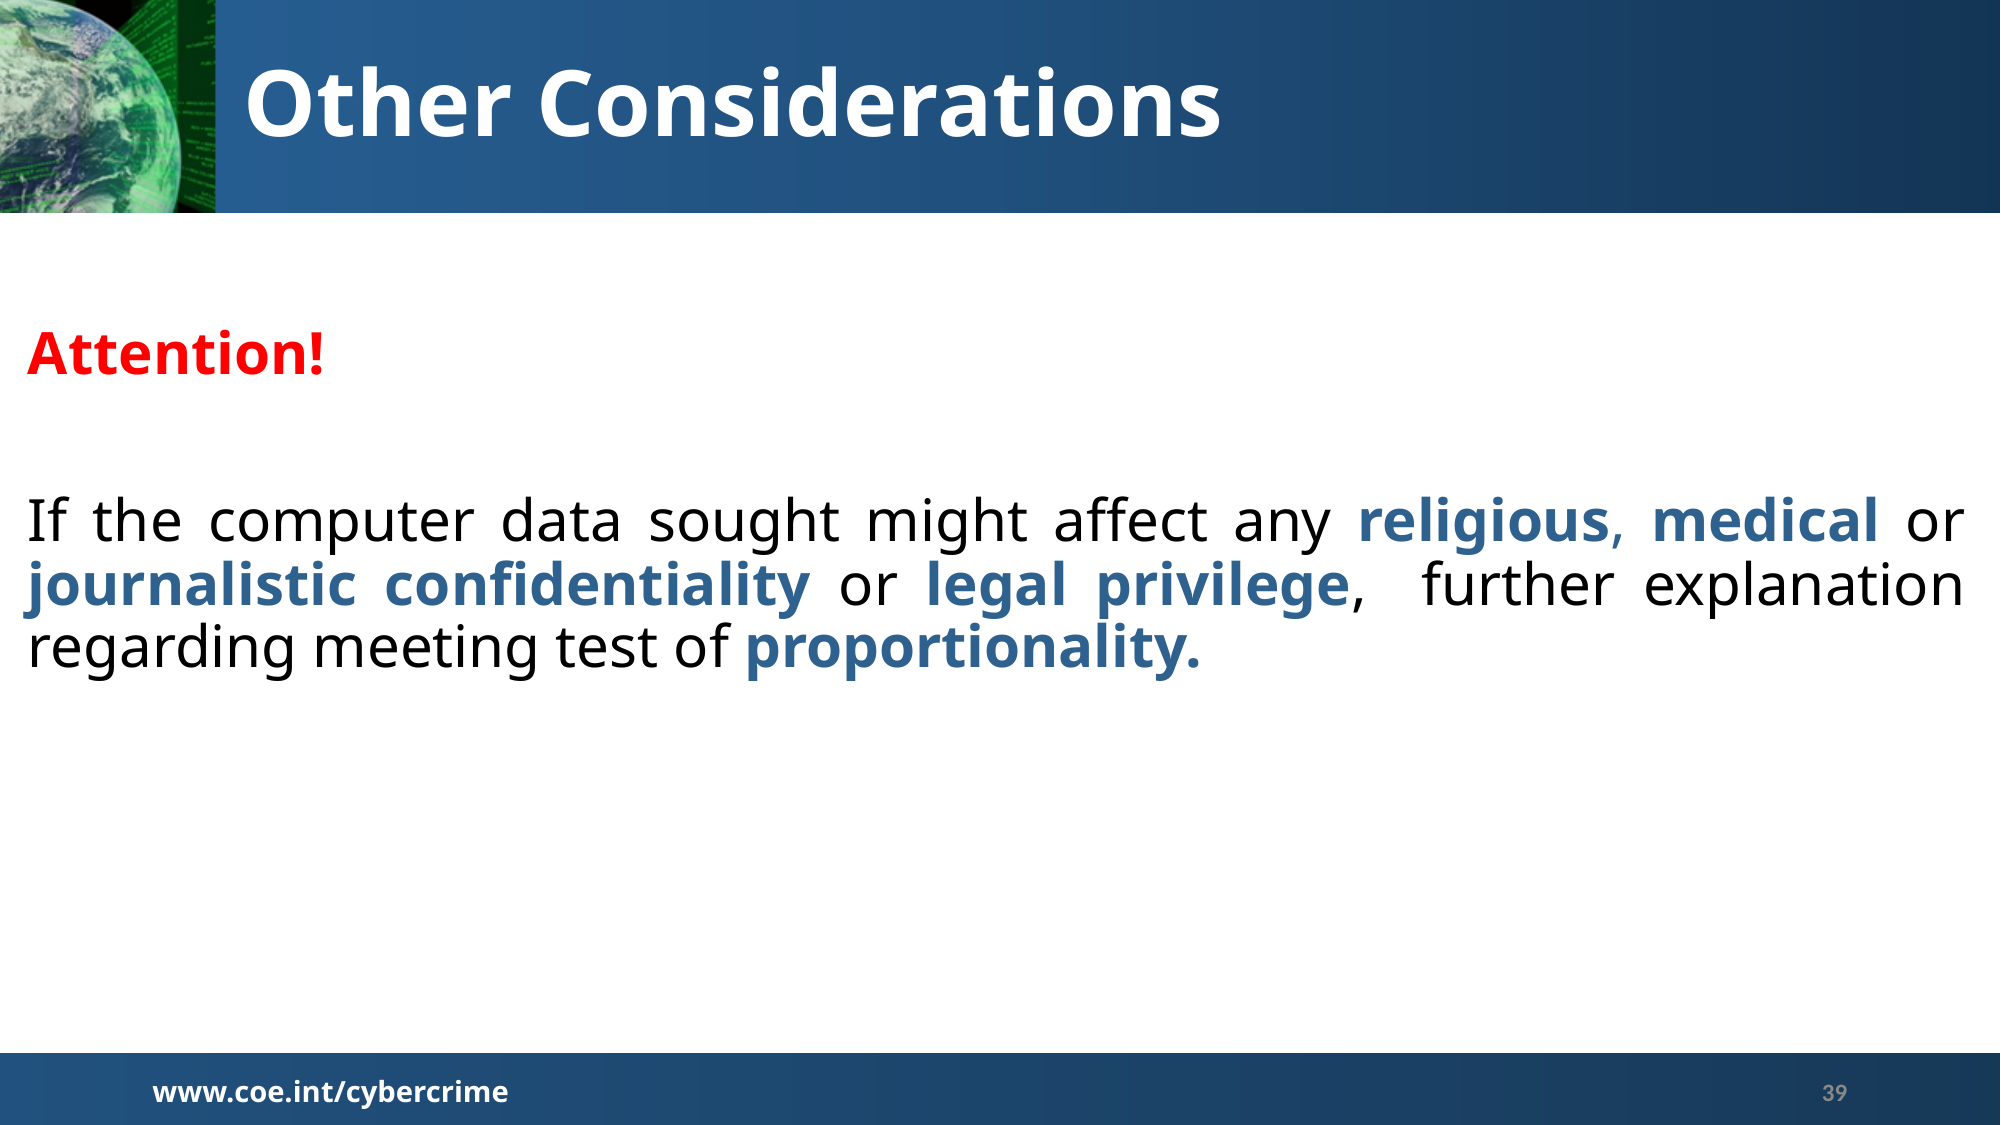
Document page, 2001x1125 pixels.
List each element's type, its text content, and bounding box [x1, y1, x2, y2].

slide_number www.coe.int/cybercrime [137, 1061, 588, 1121]
title Other Considerations [228, 32, 1954, 182]
slide_number 39 [1412, 1061, 1863, 1121]
list Attention! If the computer data sought might affect any religious, medical or journalistic confidentiality or legal privilege, further explanation regarding meeting test of proportionality. [12, 225, 1980, 1036]
picture [0, 0, 2000, 213]
